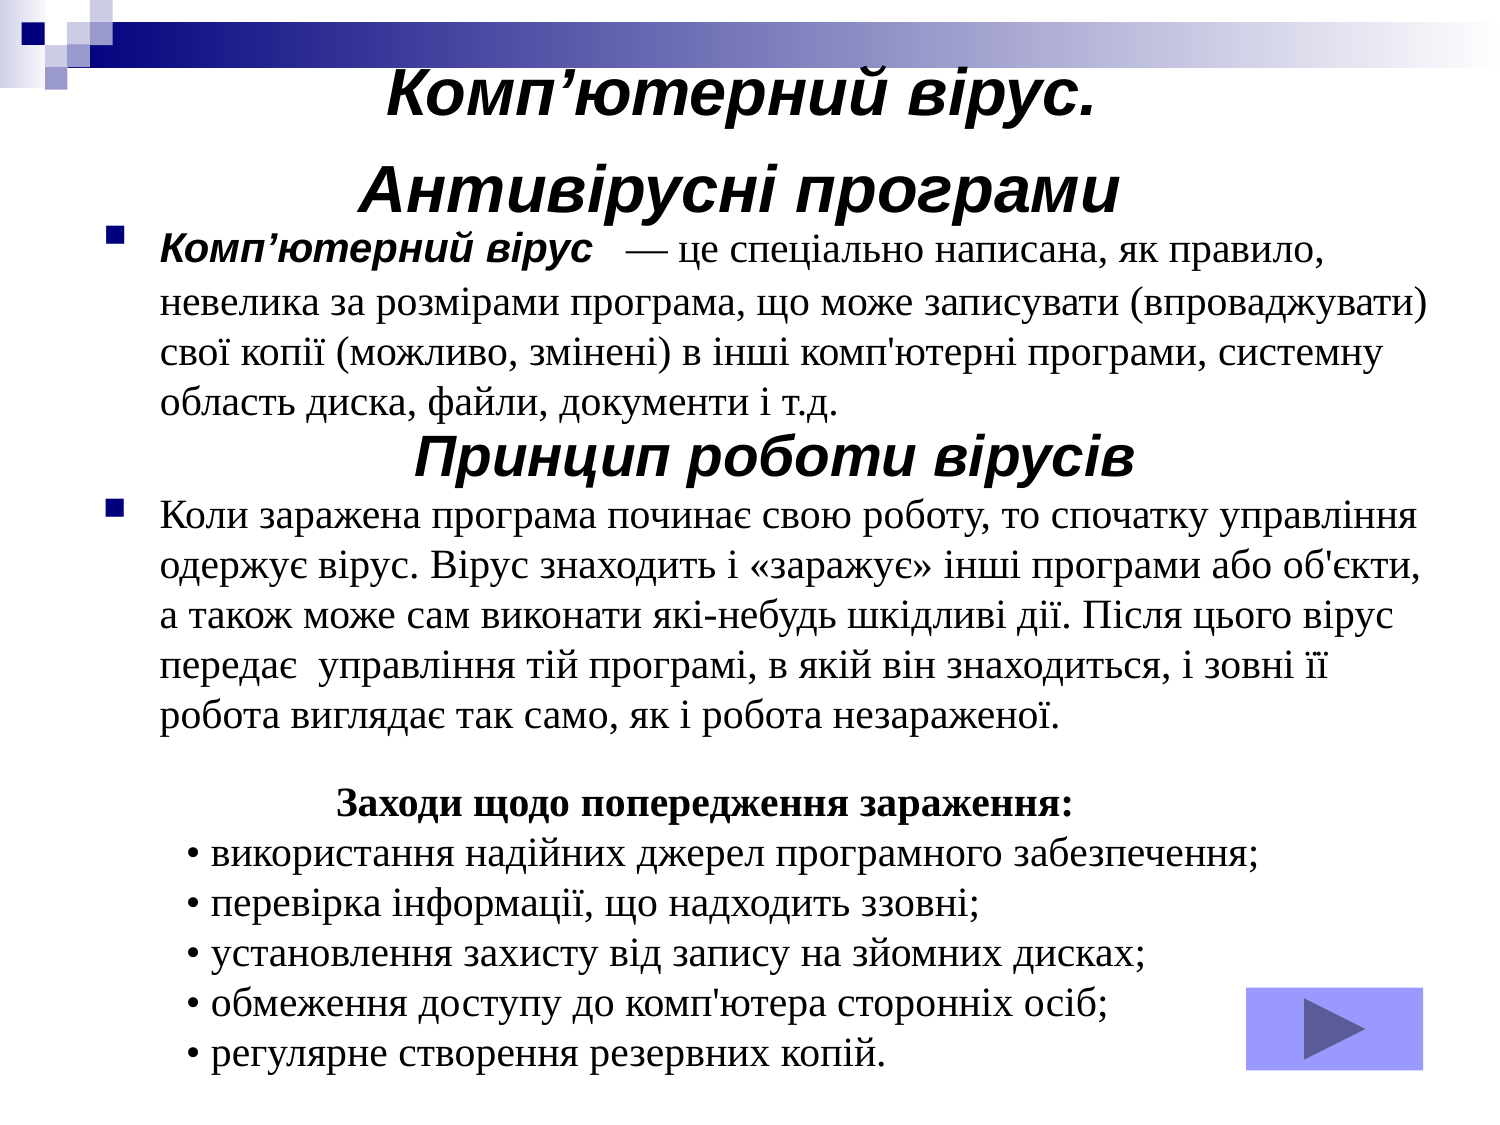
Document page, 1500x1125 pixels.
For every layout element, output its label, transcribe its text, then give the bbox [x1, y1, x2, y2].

text_box Принцип роботи вірусів [100, 479, 1451, 528]
list Комп’ютерний вірус — це спеціально написана, як правило, невелика за розмірами програма, що може записувати (впроваджувати) свої копії (можливо, змінені) в інші комп'ютерні програми, системну область диска, файли, документи і т.д. [88, 196, 1500, 445]
text_box Заходи щодо попередження зараження: • використання надійних джерел програмного забезпечення; • перевірка інформації, що надходить ззовні; • установлення захисту від запису на зйомних дисках; • обмеження доступу до комп'ютера сторонніх осіб; • регулярне створення резервних копій. [171, 767, 1459, 1083]
title Комп’ютерний вірус. Антивірусні програми [76, 54, 1428, 224]
text_box [1246, 987, 1424, 1071]
text_box Коли заражена програма починає свою роботу, то спочатку управління одержує вірус. Вірус знаходить і «заражує» інші програми або об'єкти, а також може сам виконати які-небудь шкідливі дії. Після цього вірус передає управління тій програмі, в якій він знаходиться, і зовні її робота виглядає так само, як і робота незараженої. [88, 479, 1439, 740]
